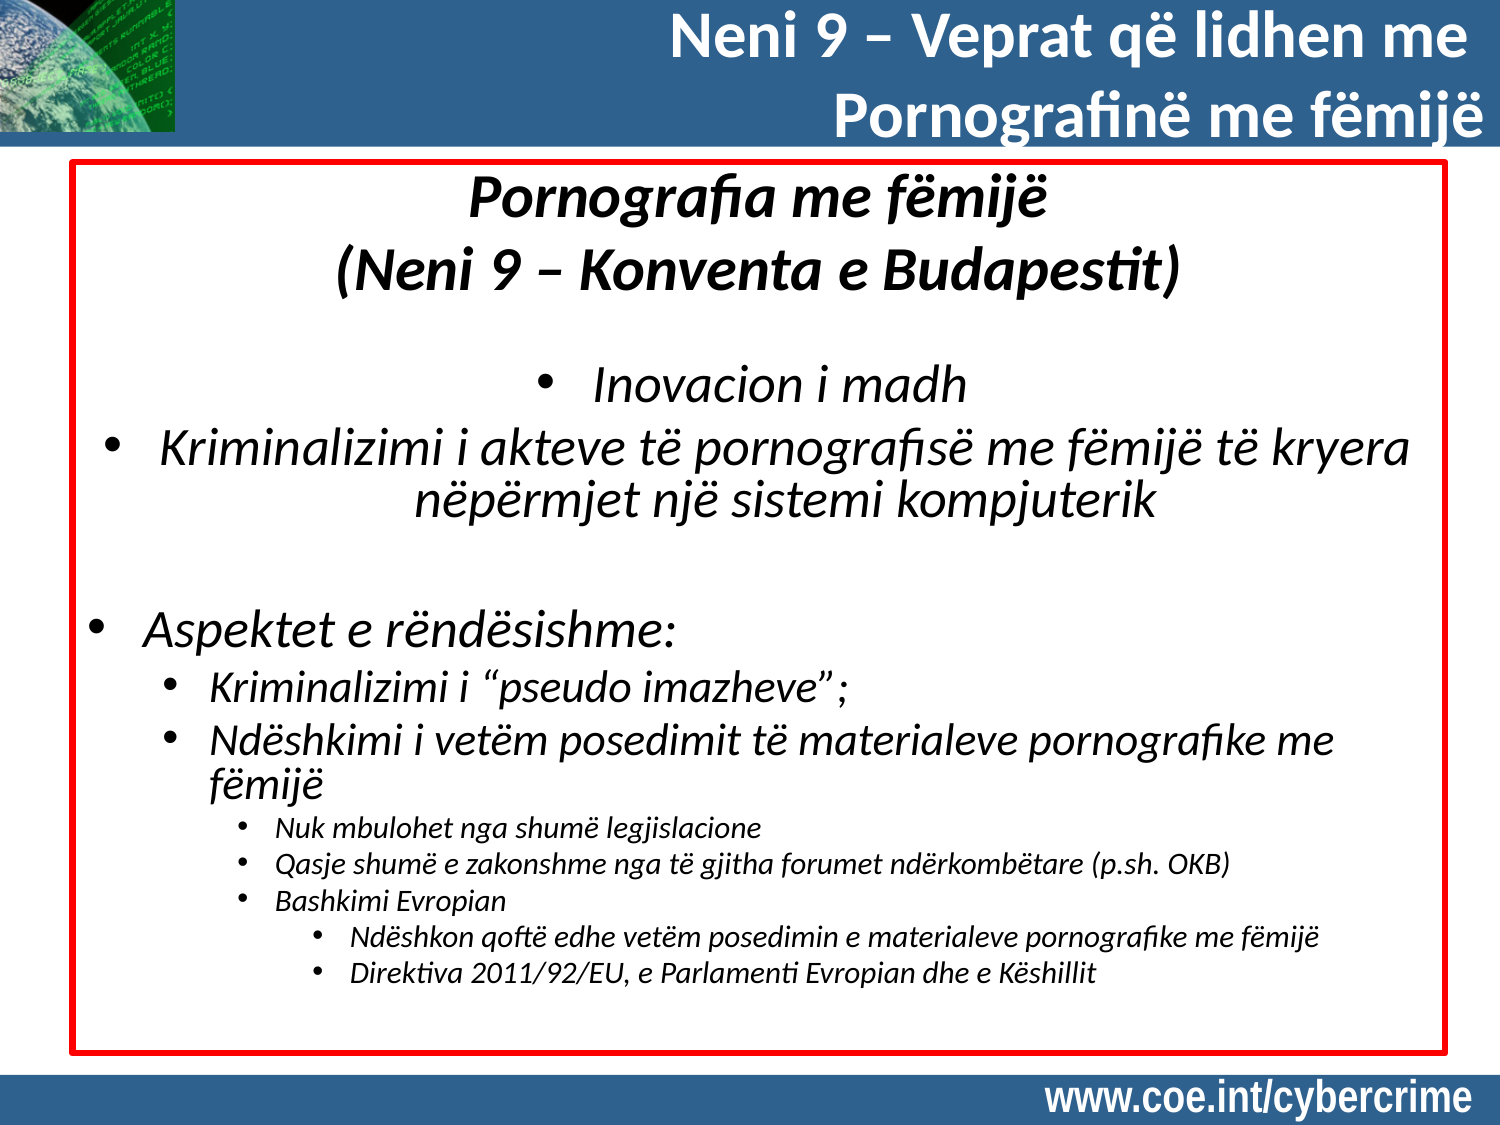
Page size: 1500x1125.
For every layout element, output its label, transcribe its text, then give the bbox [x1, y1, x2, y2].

picture [0, 0, 175, 132]
text_box Neni 9 – Veprat që lidhen me Pornografinë me fëmijë [0, 0, 1500, 149]
text_box Pornografia me fëmijë (Neni 9 – Konventa e Budapestit) Inovacion i madh Kriminalizimi i akteve të pornografisë me fëmijë të kryera nëpërmjet një sistemi kompjuterik Aspektet e rëndësishme: Kriminalizimi i “pseudo imazheve”; Ndëshkimi i vetëm posedimit të materialeve pornografike me fëmijë Nuk mbulohet nga shumë legjislacione Qasje shumë e zakonshme nga të gjitha forumet ndërkombëtare (p.sh. OKB) Bashkimi Evropian Ndëshkon qoftë edhe vetëm posedimin e materialeve pornografike me fëmijë Direktiva 2011/92/EU, e Parlamenti Evropian dhe e Këshillit [72, 162, 1446, 1054]
text_box [0, 1073, 1030, 1125]
text_box www.coe.int/cybercrime [1030, 1059, 1500, 1125]
